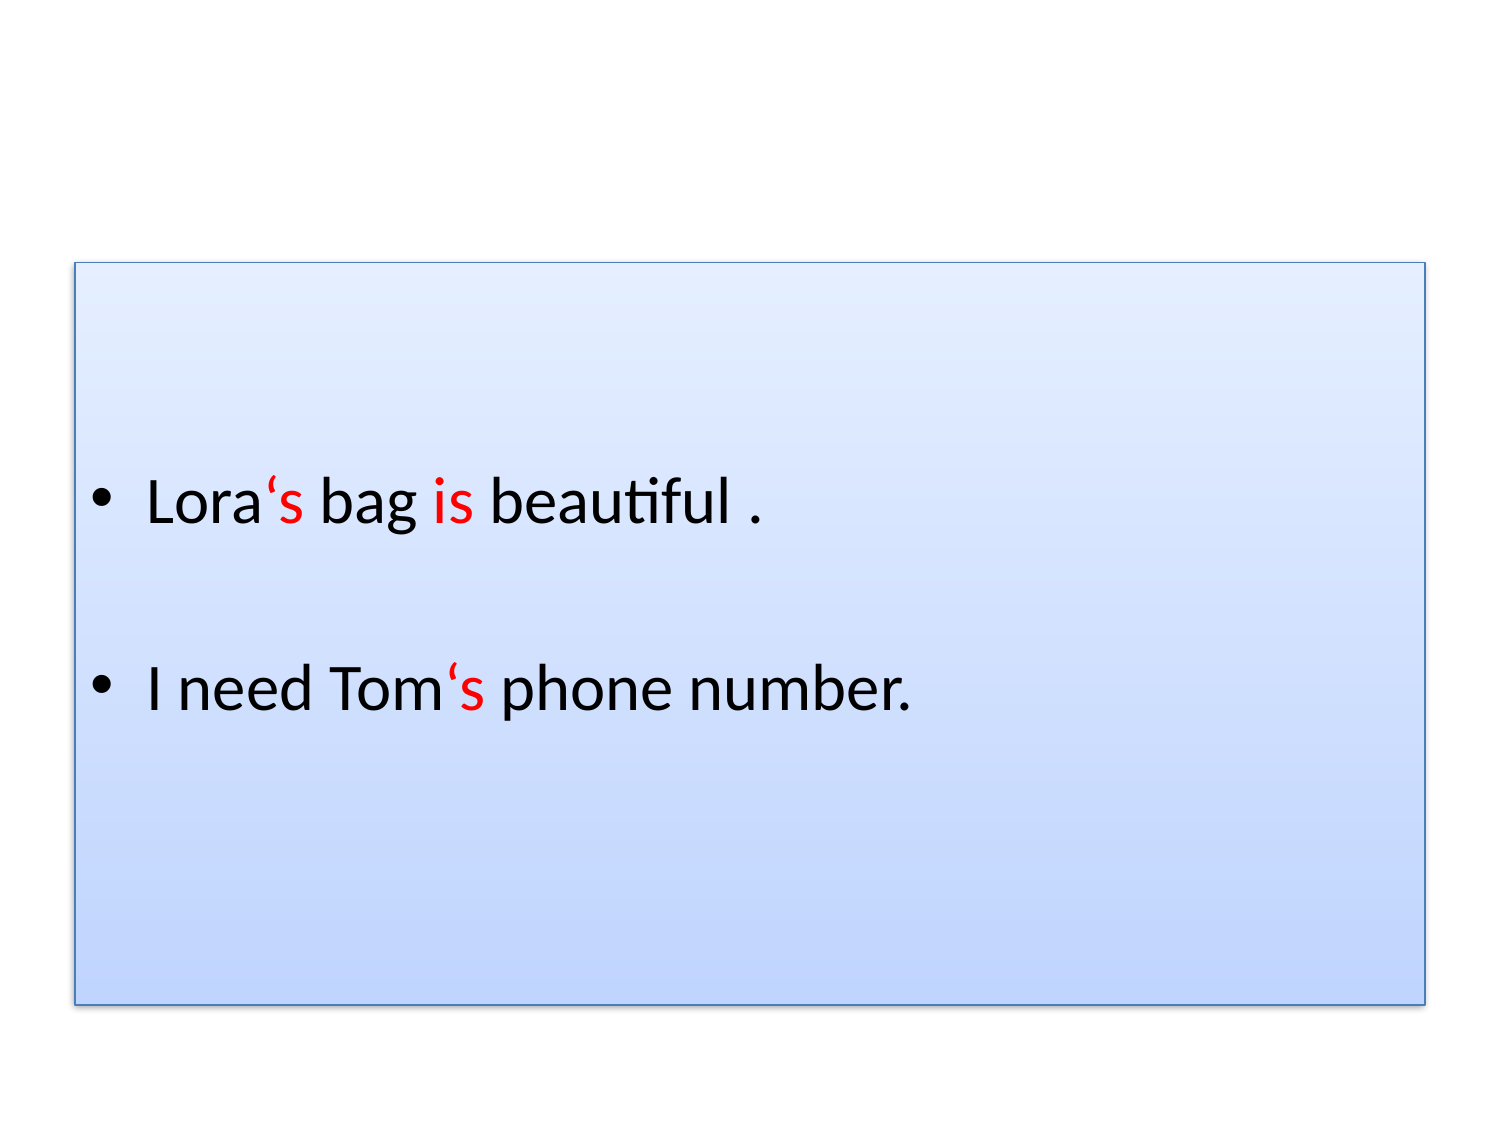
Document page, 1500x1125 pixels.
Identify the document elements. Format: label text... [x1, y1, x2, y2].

list Lora‘s bag is beautiful . I need Tom‘s phone number. [74, 262, 1426, 1006]
